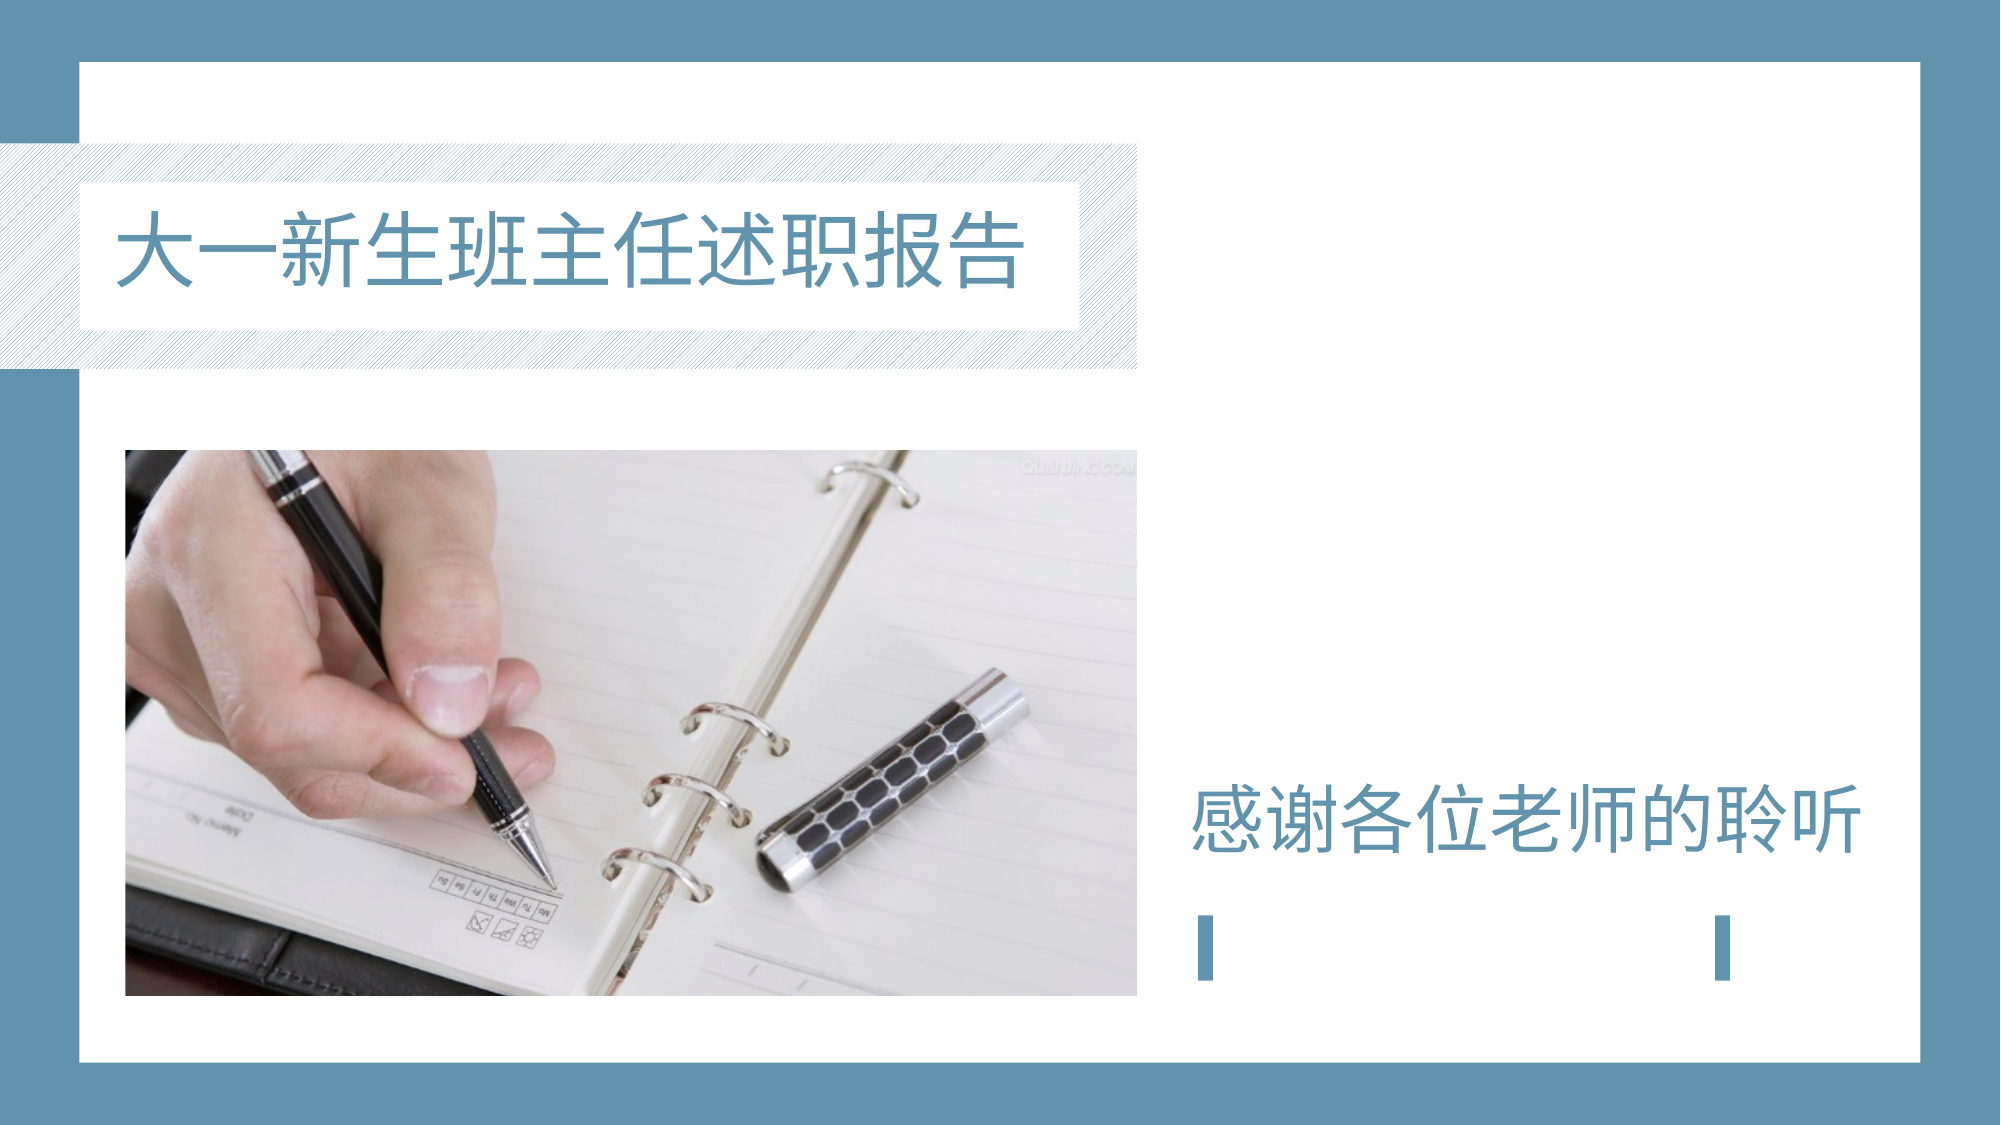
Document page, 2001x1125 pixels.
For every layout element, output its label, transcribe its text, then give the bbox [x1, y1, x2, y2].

text_box [79, 181, 1081, 332]
text_box [78, 61, 1921, 1064]
text_box 大一新生班主任述职报告 [98, 191, 1080, 306]
picture [125, 450, 1137, 996]
text_box [0, 142, 1138, 370]
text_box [1197, 915, 1731, 981]
text_box 感谢各位老师的聆听 [1174, 764, 1959, 870]
